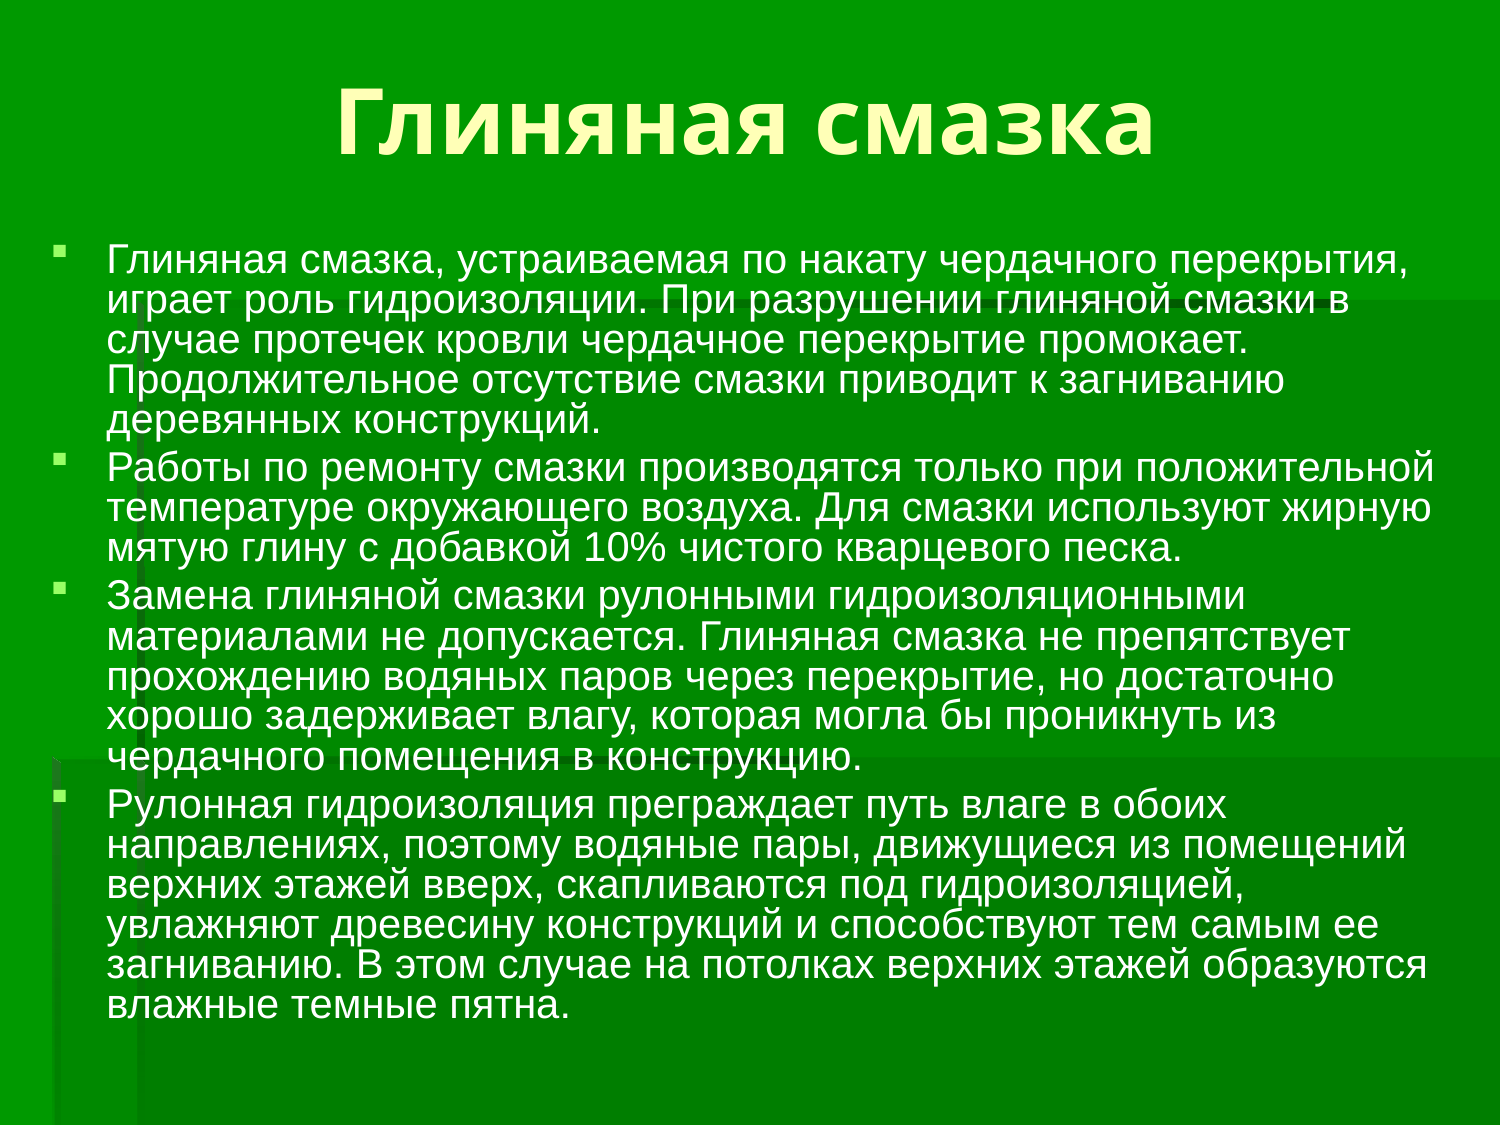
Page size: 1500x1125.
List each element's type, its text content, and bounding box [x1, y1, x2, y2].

title Глиняная смазка [70, 0, 1447, 175]
list Глиняная смазка, устраиваемая по накату чердачного перекрытия, играет роль гидроизоляции. При разрушении глиняной смазки в случае протечек кровли чердачное перекрытие промокает. Продолжительное отсутствие смазки приводит к загниванию деревянных конструкций. Работы по ремонту смазки производятся только при положительной температуре окружающего воздуха. Для смазки используют жирную мятую глину с добавкой 10% чистого кварцевого песка. Замена глиняной смазки рулонными гидроизоляционными материалами не допускается. Глиняная смазка не препятствует прохождению водяных паров через перекрытие, но достаточно хорошо задерживает влагу, которая могла бы проникнуть из чердачного помещения в конструкцию. Рулонная гидроизоляция преграждает путь влаге в обоих направлениях, поэтому водяные пары, движущиеся из помещений верхних этажей вверх, скапливаются под гидроизоляцией, увлажняют древесину конструкций и способствуют тем самым ее загниванию. В этом случае на потолках верхних этажей образуются влажные темные пятна. [34, 175, 1452, 1079]
